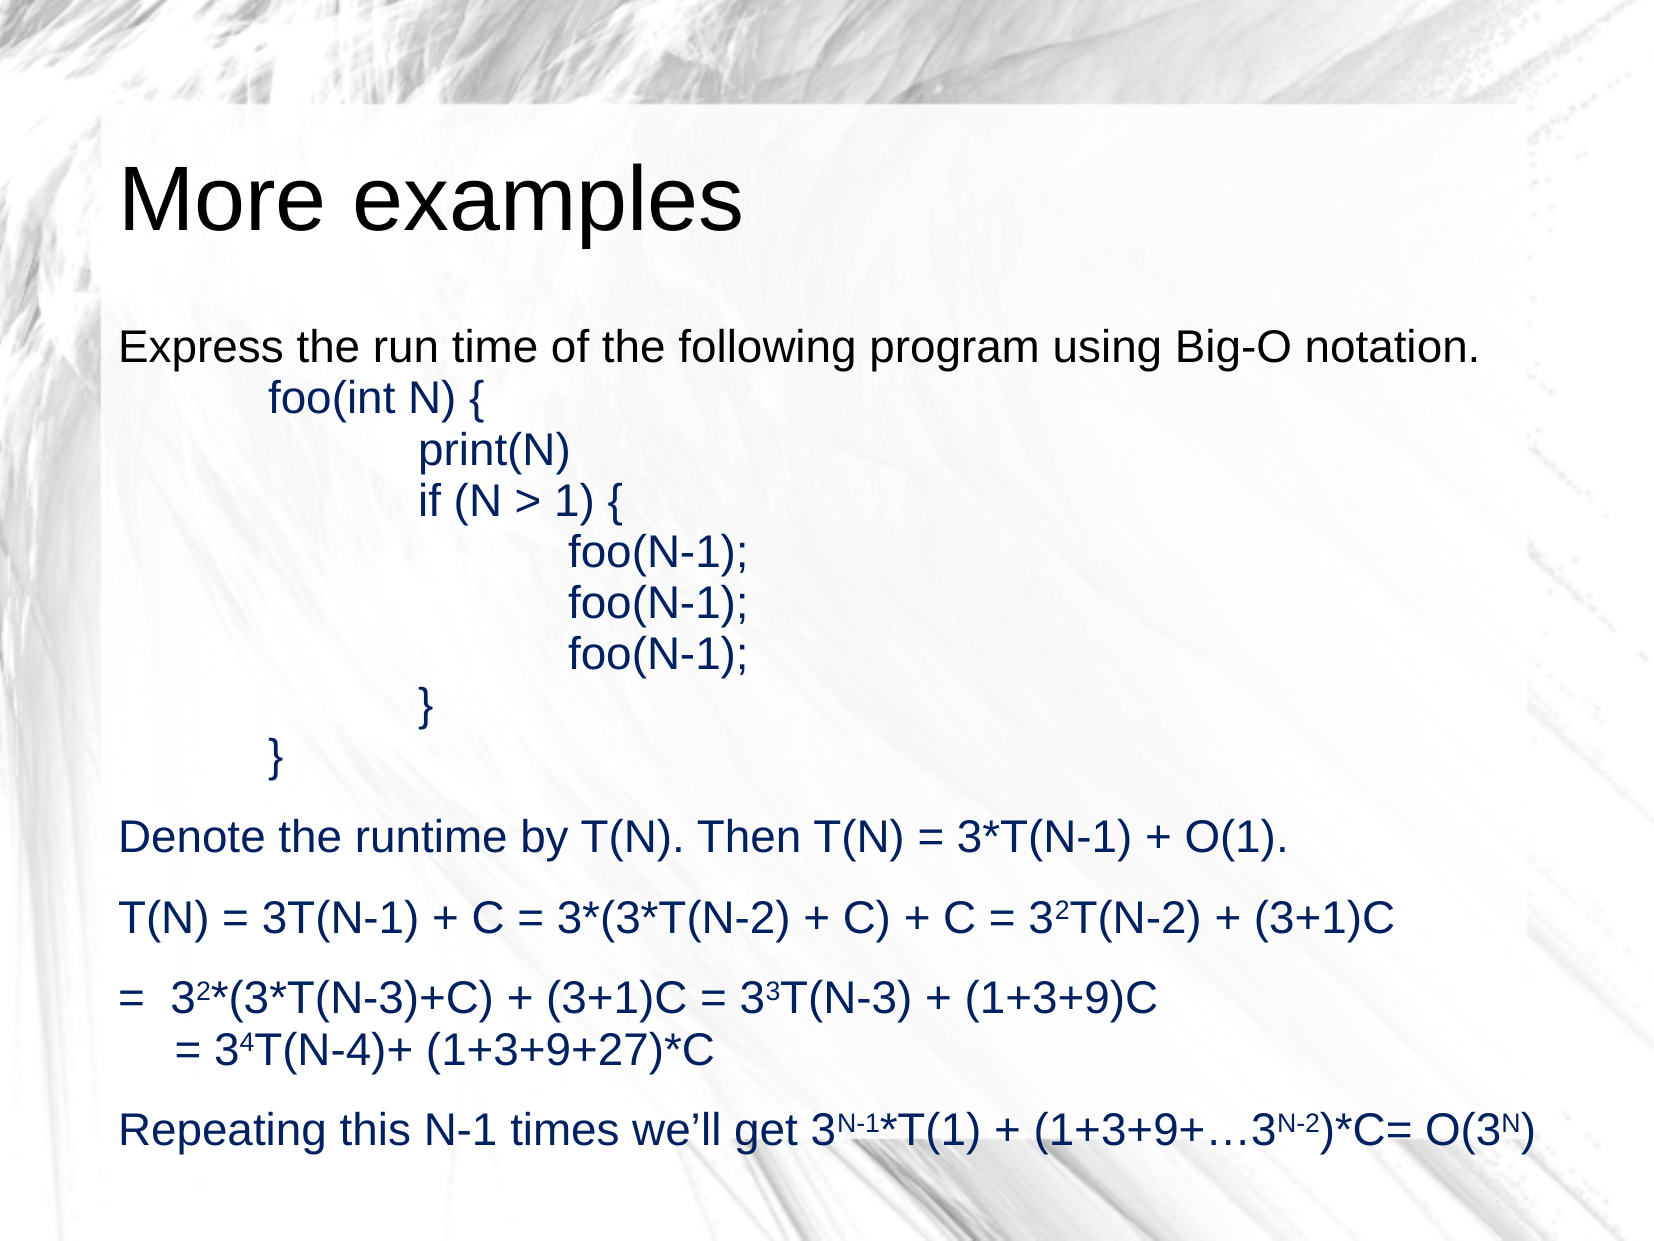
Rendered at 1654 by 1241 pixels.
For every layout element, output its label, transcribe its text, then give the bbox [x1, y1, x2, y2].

list Express the run time of the following program using Big-O notation. foo(int N) { print(N) if (N > 1) { foo(N-1); foo(N-1); foo(N-1); } } Denote the runtime by T(N). Then T(N) = 3*T(N-1) + O(1). T(N) = 3T(N-1) + C = 3*(3*T(N-2) + C) + C = 32T(N-2) + (3+1)C = 32*(3*T(N-3)+C) + (3+1)C = 33T(N-3) + (1+3+9)C = 34T(N-4)+ (1+3+9+27)*C Repeating this N-1 times we’ll get 3N-1*T(1) + (1+3+9+…3N-2)*C= O(3N) [118, 319, 1571, 1109]
title More examples [118, 112, 1506, 281]
picture [0, 0, 1654, 1241]
